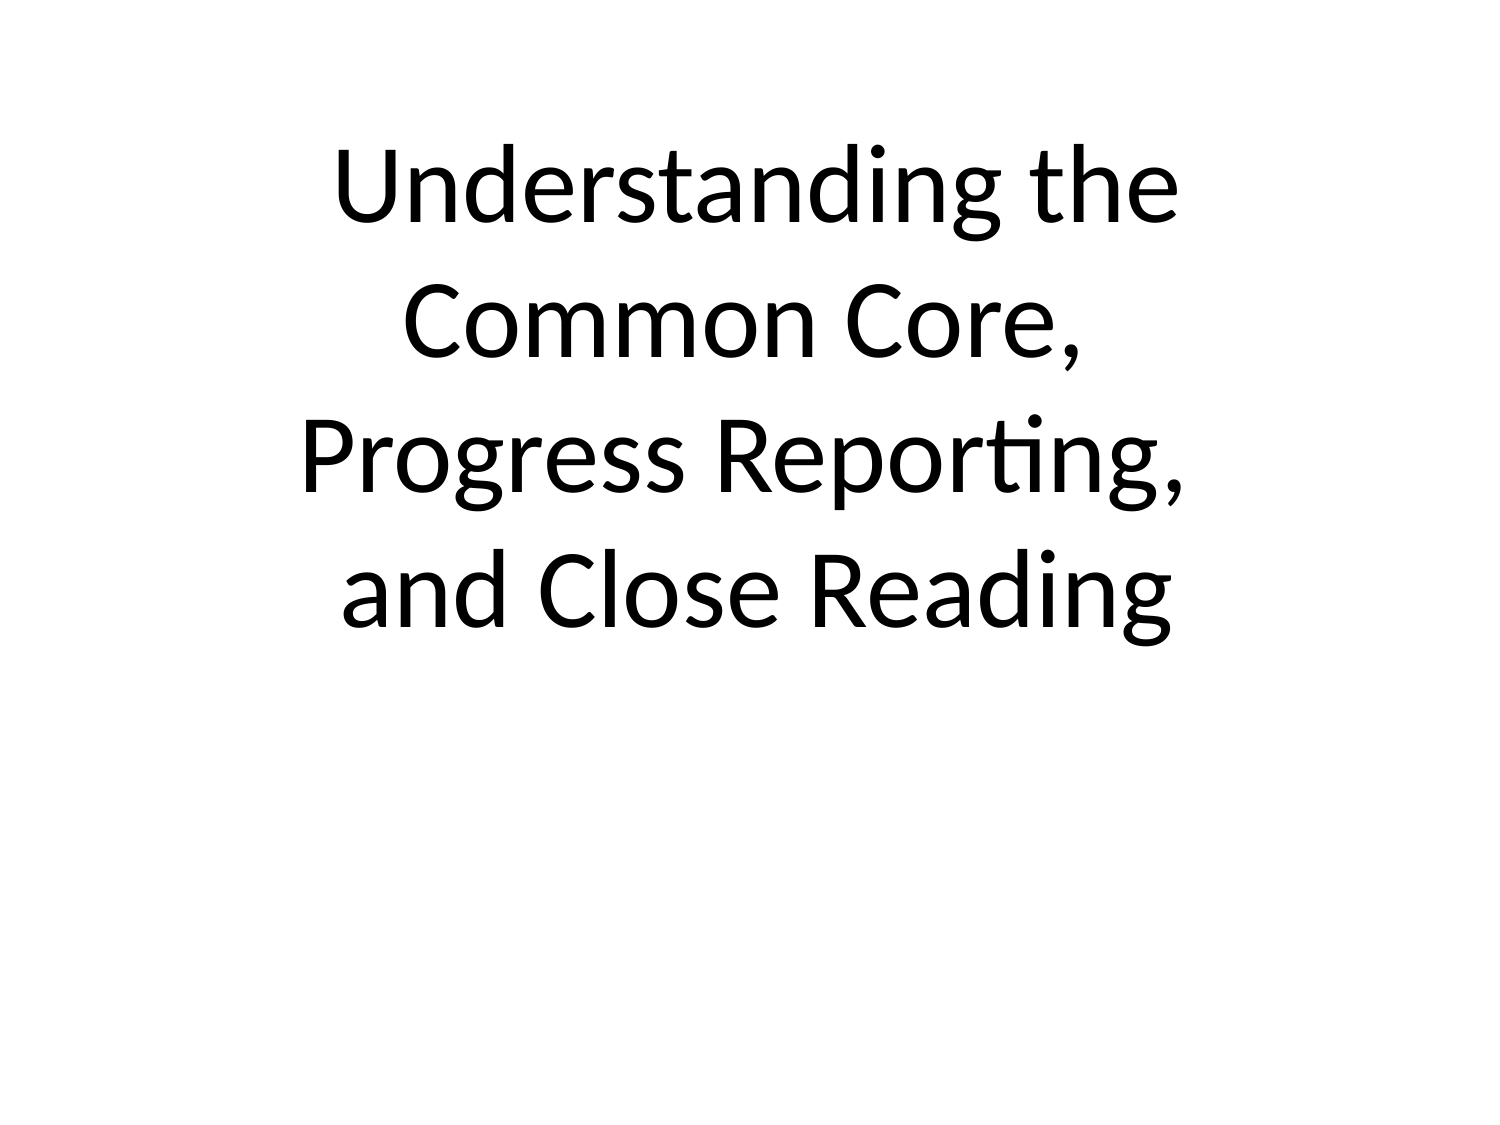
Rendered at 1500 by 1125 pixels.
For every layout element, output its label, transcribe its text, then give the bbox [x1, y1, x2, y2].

text_box Understanding the Common Core, Progress Reporting, and Close Reading [122, 102, 1392, 658]
